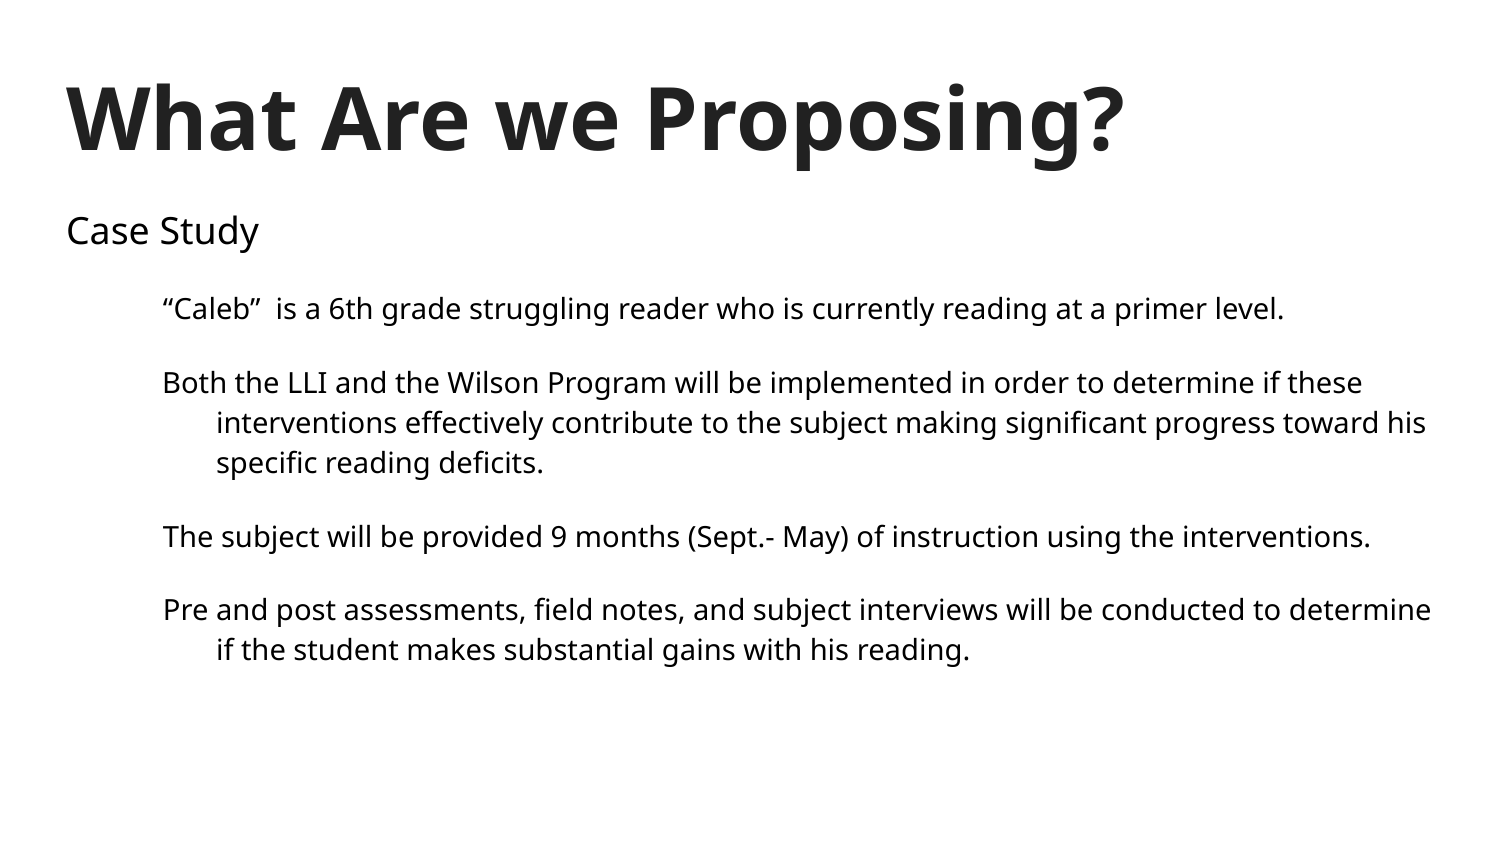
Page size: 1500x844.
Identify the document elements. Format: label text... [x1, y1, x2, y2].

list Case Study “Caleb” is a 6th grade struggling reader who is currently reading at a primer level. Both the LLI and the Wilson Program will be implemented in order to determine if these interventions effectively contribute to the subject making significant progress toward his specific reading deficits. The subject will be provided 9 months (Sept.- May) of instruction using the interventions. Pre and post assessments, field notes, and subject interviews will be conducted to determine if the student makes substantial gains with his reading. [51, 185, 1449, 844]
title What Are we Proposing? [51, 48, 1449, 180]
